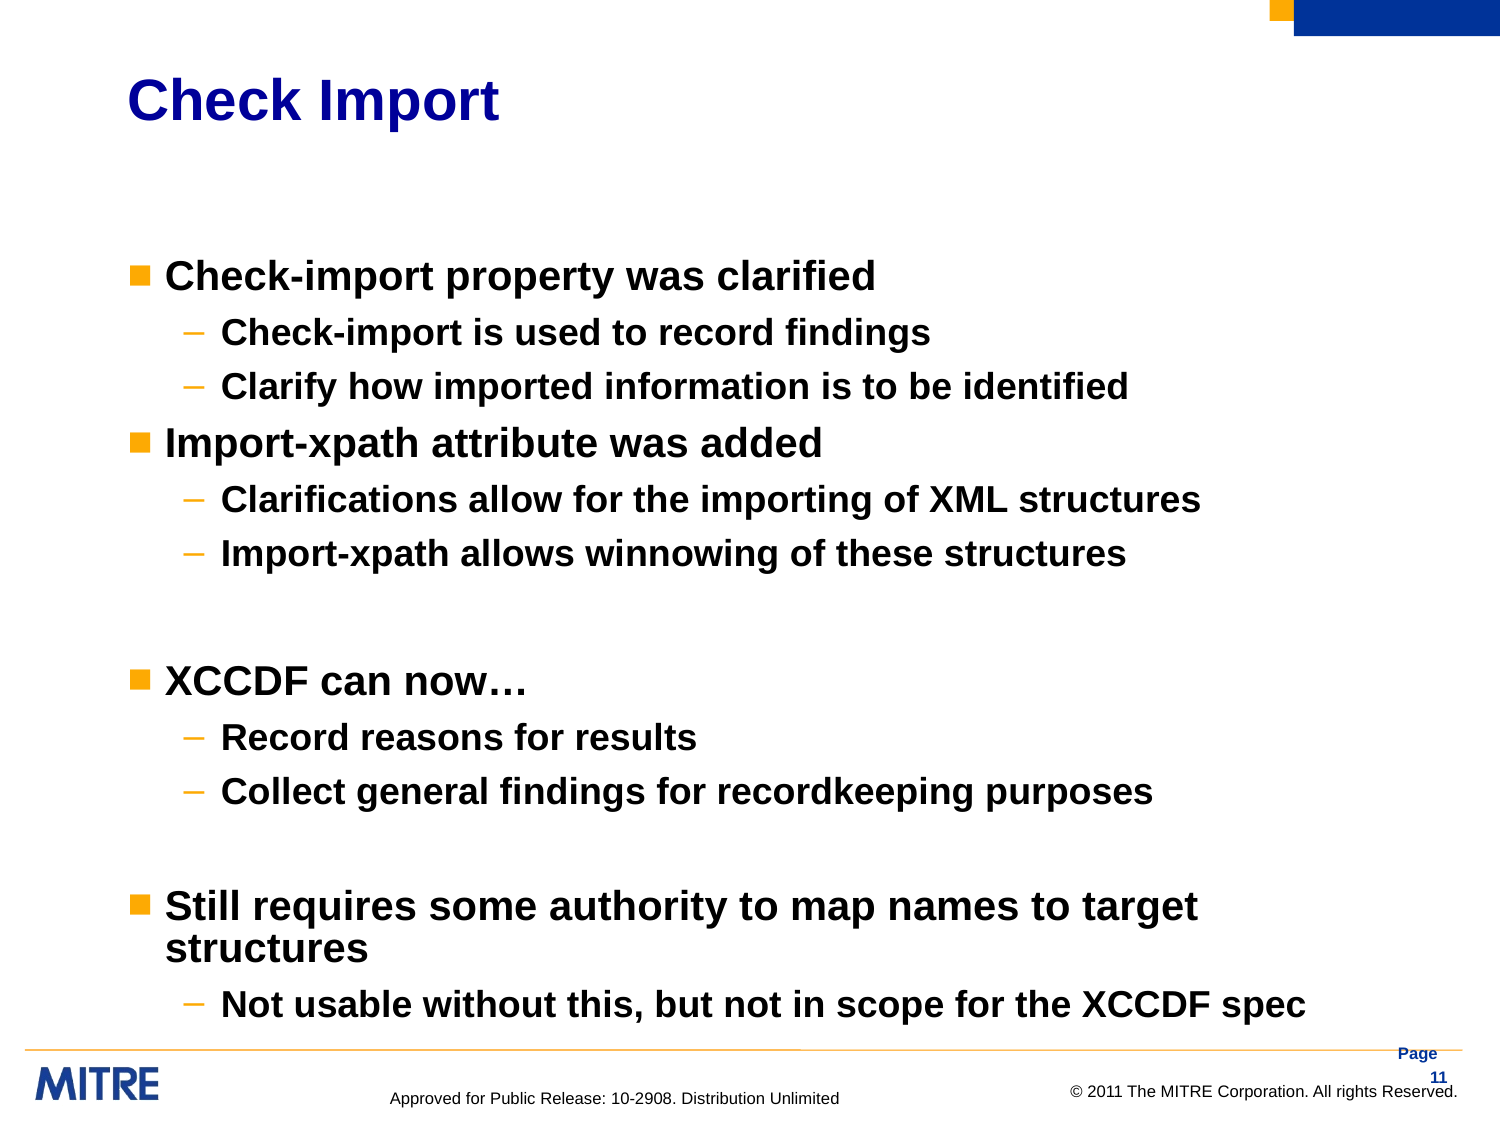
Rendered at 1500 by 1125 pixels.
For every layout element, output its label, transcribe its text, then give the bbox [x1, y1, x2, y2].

title Check Import [112, 62, 1288, 151]
slide_number Page 11 [1374, 1049, 1463, 1076]
list Check-import property was clarified Check-import is used to record findings Clarify how imported information is to be identified Import-xpath attribute was added Clarifications allow for the importing of XML structures Import-xpath allows winnowing of these structures XCCDF can now… Record reasons for results Collect general findings for recordkeeping purposes Still requires some authority to map names to target structures Not usable without this, but not in scope for the XCCDF spec [112, 249, 1426, 990]
picture [30, 1064, 163, 1106]
